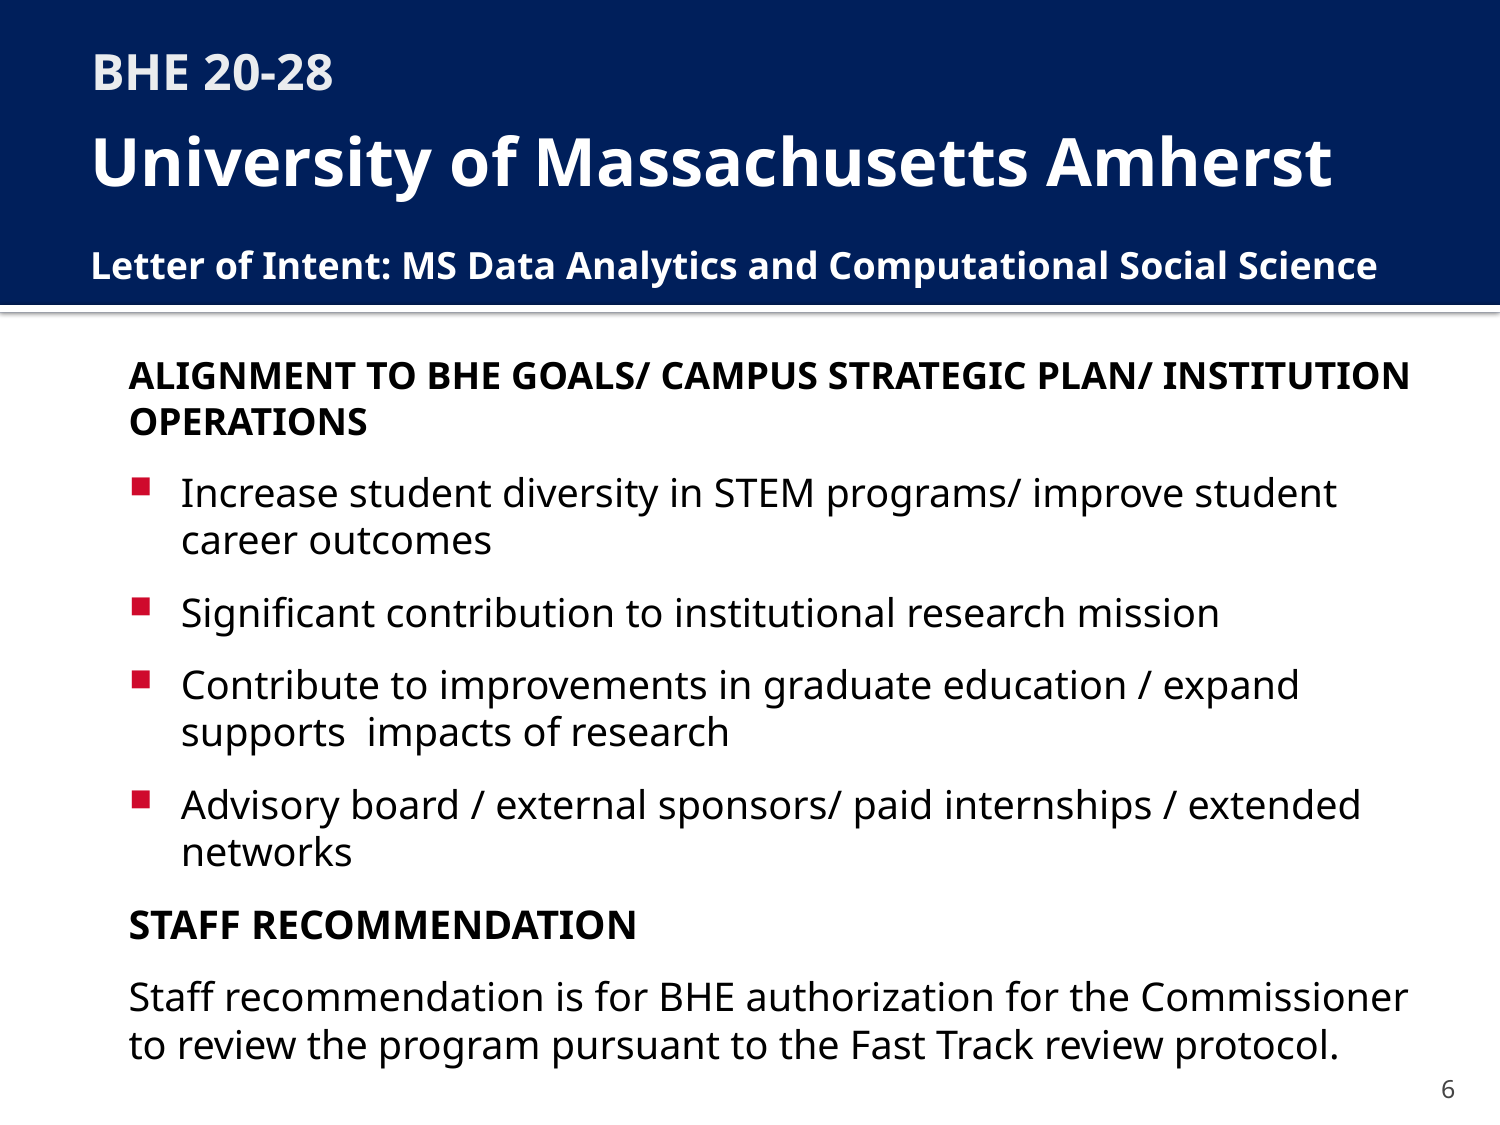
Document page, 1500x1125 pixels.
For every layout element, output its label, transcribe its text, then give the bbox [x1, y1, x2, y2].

title University of Massachusetts Amherst Letter of Intent: MS Data Analytics and Computational Social Science [74, 99, 1426, 301]
list ALIGNMENT TO BHE GOALS/ CAMPUS STRATEGIC PLAN/ INSTITUTION OPERATIONS Increase student diversity in STEM programs/ improve student career outcomes Significant contribution to institutional research mission Contribute to improvements in graduate education / expand supports impacts of research Advisory board / external sponsors/ paid internships / extended networks STAFF RECOMMENDATION Staff recommendation is for BHE authorization for the Commissioner to review the program pursuant to the Fast Track review protocol. [99, 337, 1451, 1047]
list BHE 20-28 [62, 24, 1438, 101]
